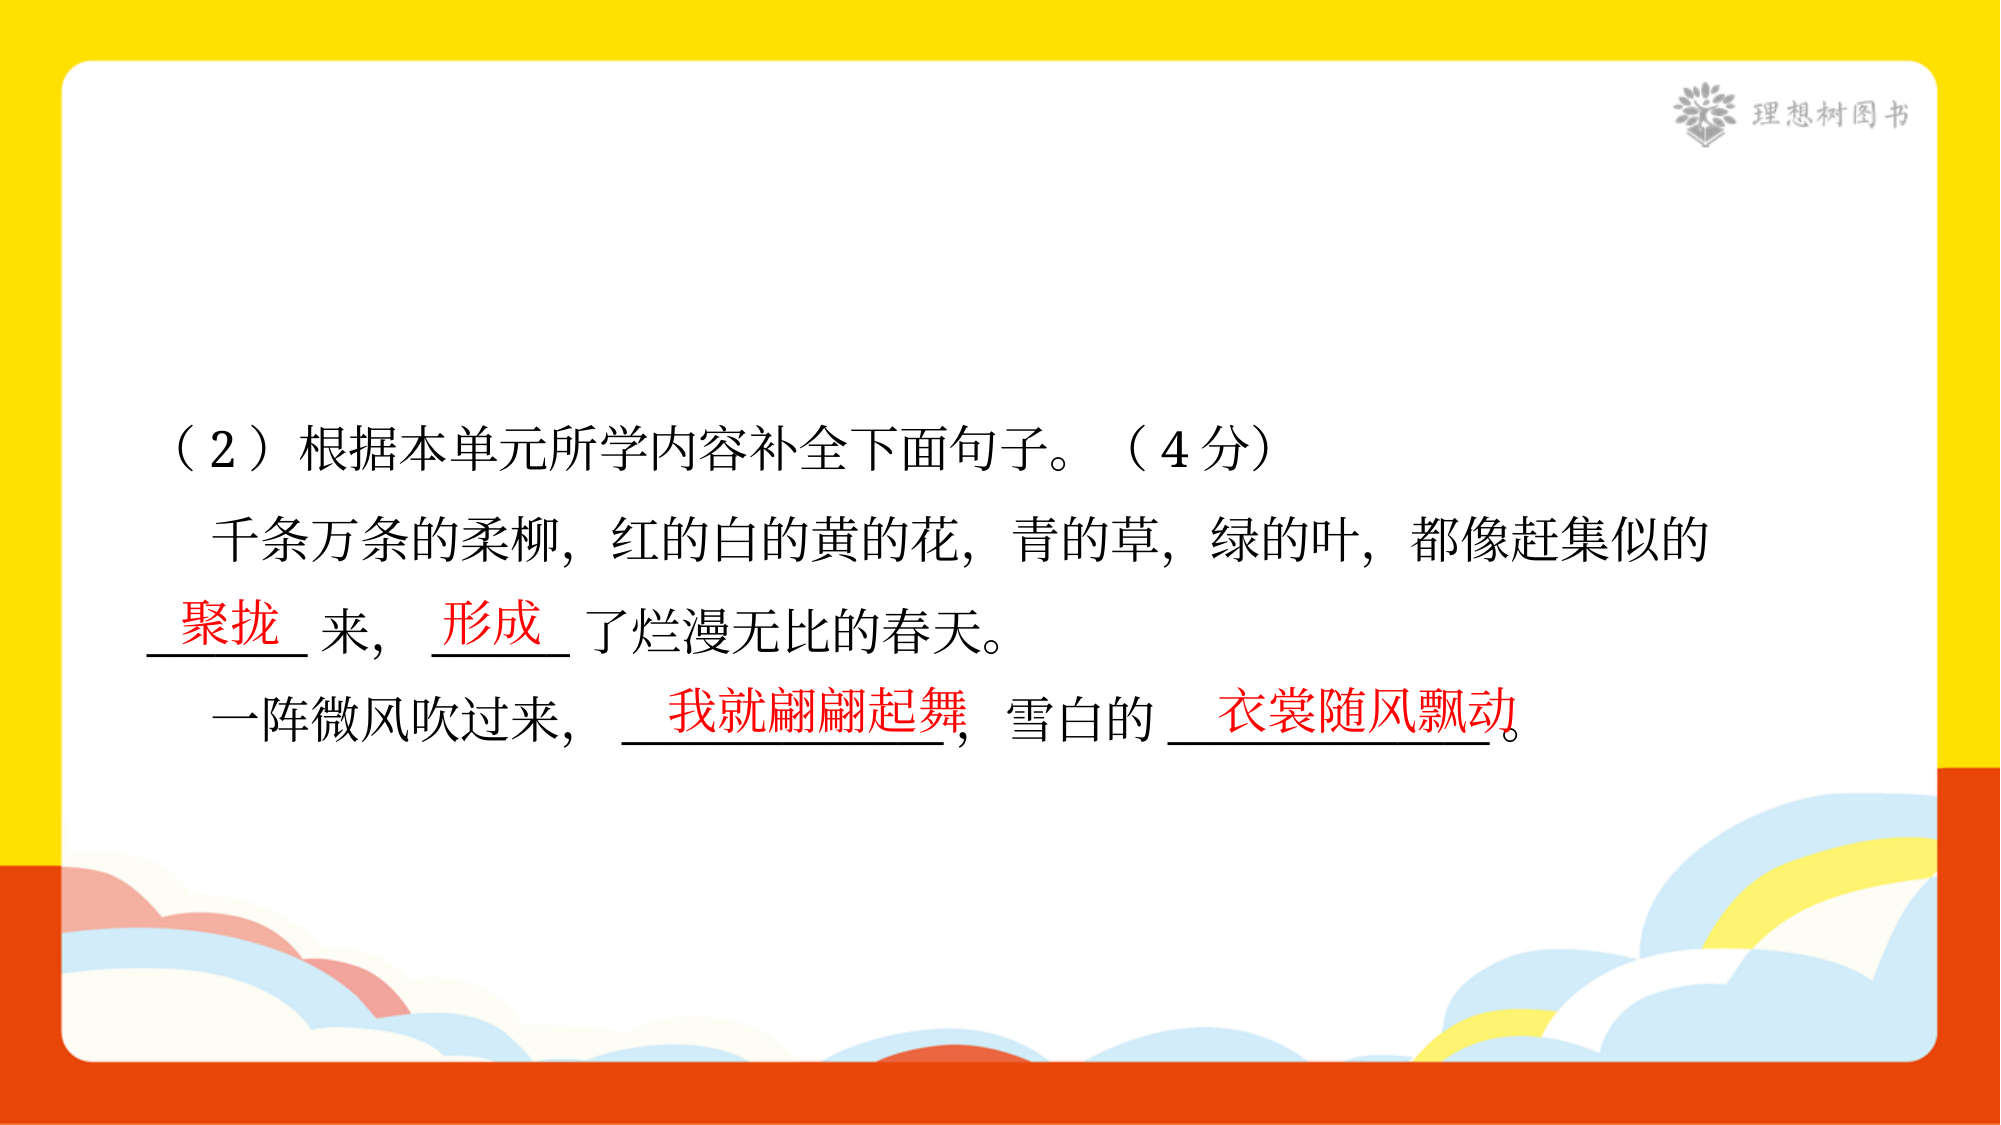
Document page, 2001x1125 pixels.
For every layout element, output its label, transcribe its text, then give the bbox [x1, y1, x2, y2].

text_box 衣裳随风飘动 [1199, 652, 1536, 731]
picture [0, 0, 2000, 1125]
text_box 形成 [424, 564, 561, 643]
text_box （2）根据本单元所学内容补全下面句子。（4分） 千条万条的柔柳，红的白的黄的花，青的草，绿的叶，都像赶集似的 _______来，______了烂漫无比的春天。 一阵微风吹过来，______________，雪白的______________。 [146, 385, 1851, 739]
text_box 聚拢 [162, 564, 299, 643]
text_box 我就翩翩起舞 [649, 652, 986, 731]
